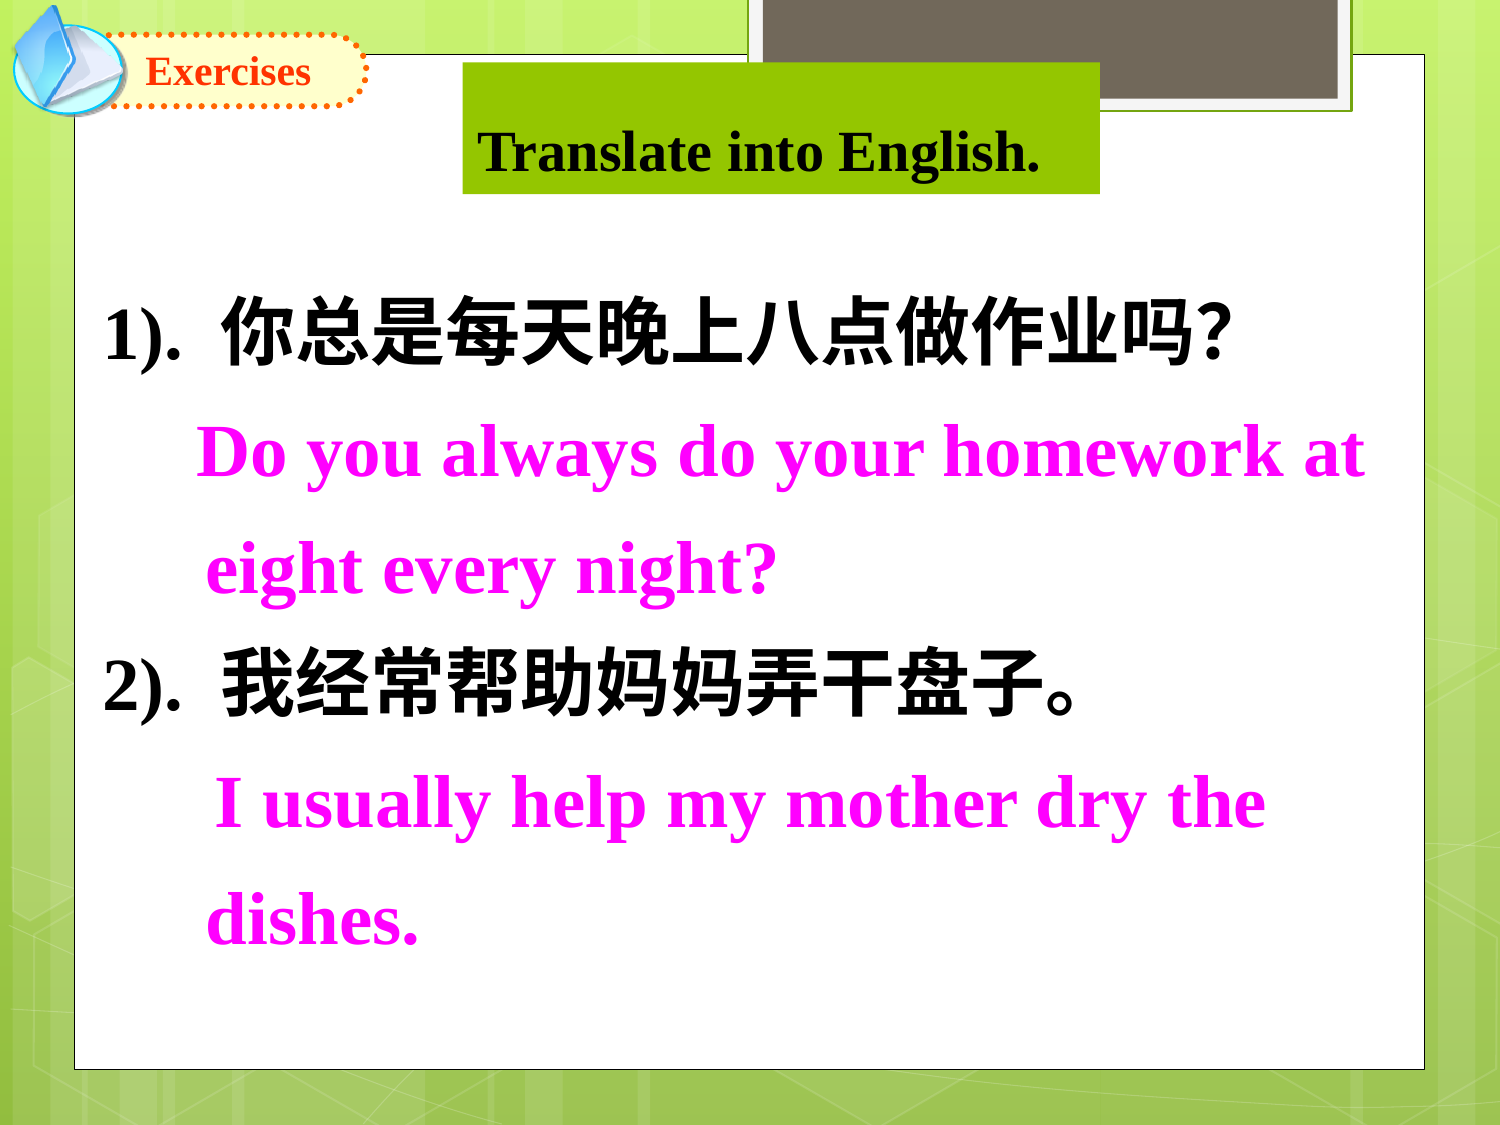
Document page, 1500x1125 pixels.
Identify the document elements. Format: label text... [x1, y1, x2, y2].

text_box 1). 你总是每天晚上八点做作业吗？ Do you always do your homework at eight every night? 2). 我经常帮助妈妈弄干盘子。 I usually help my mother dry the dishes. [87, 249, 1387, 967]
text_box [0, 0, 401, 114]
text_box Translate into English. [462, 62, 1100, 195]
